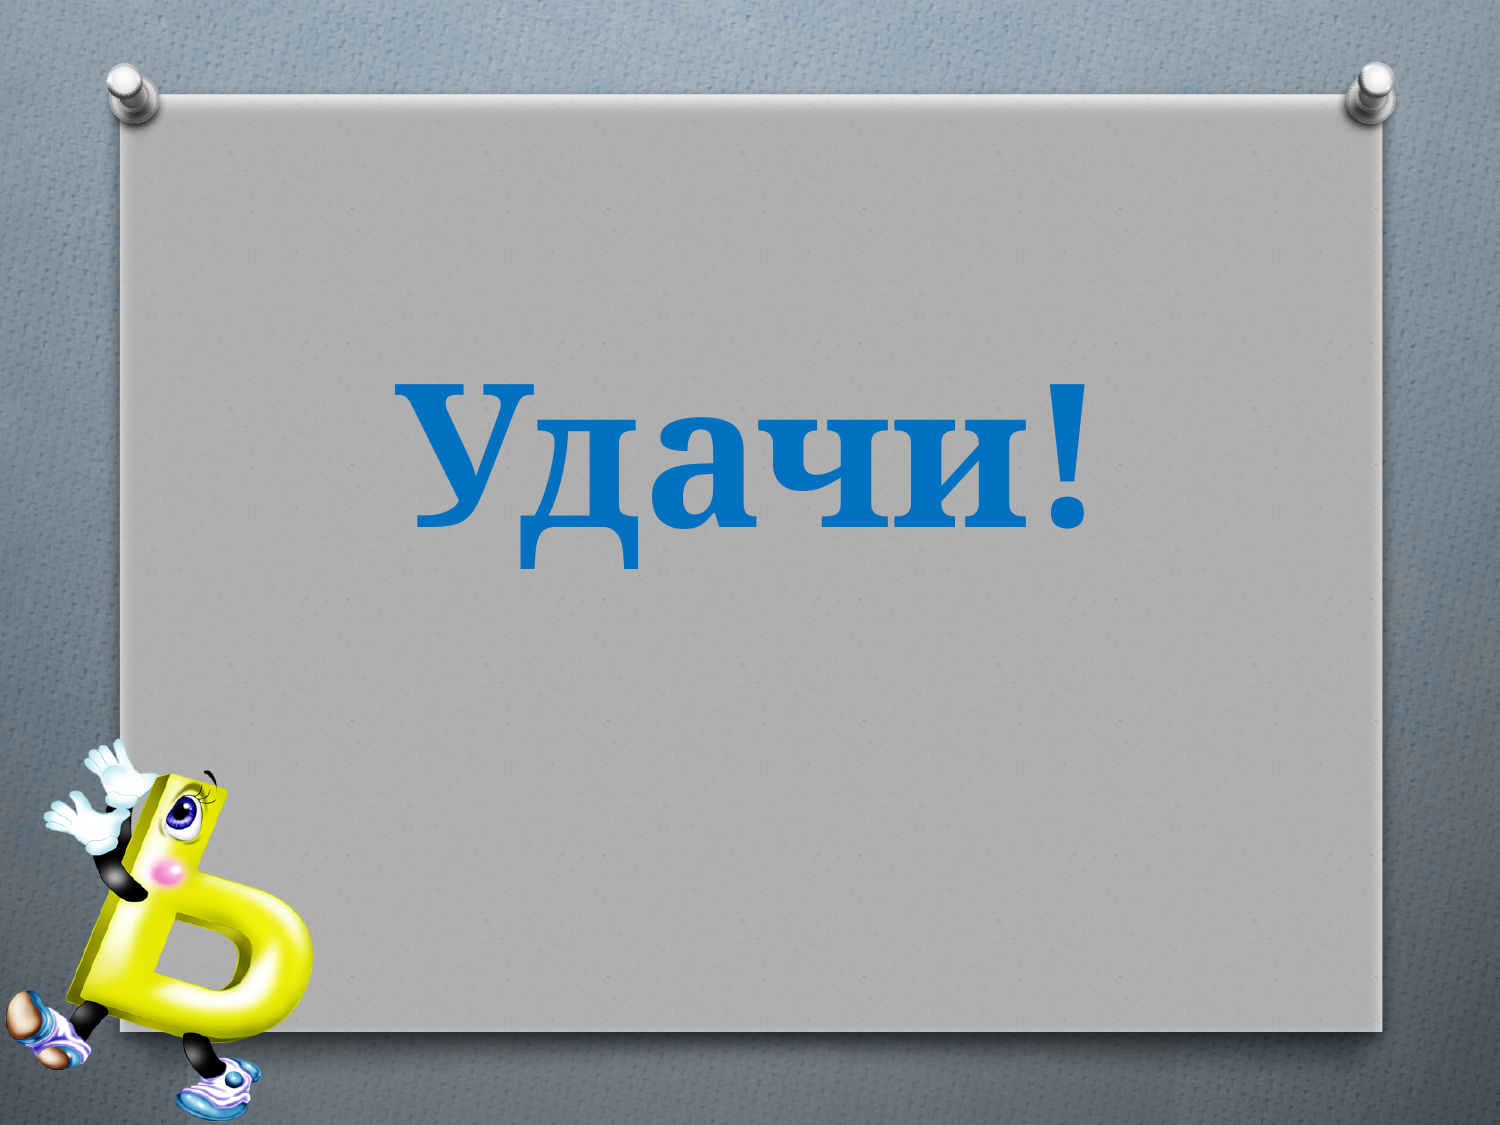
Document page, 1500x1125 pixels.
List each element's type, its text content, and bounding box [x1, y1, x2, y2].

picture [0, 734, 317, 1125]
title Удачи! [179, 134, 1323, 762]
picture [1317, 35, 1439, 156]
picture [75, 29, 198, 153]
